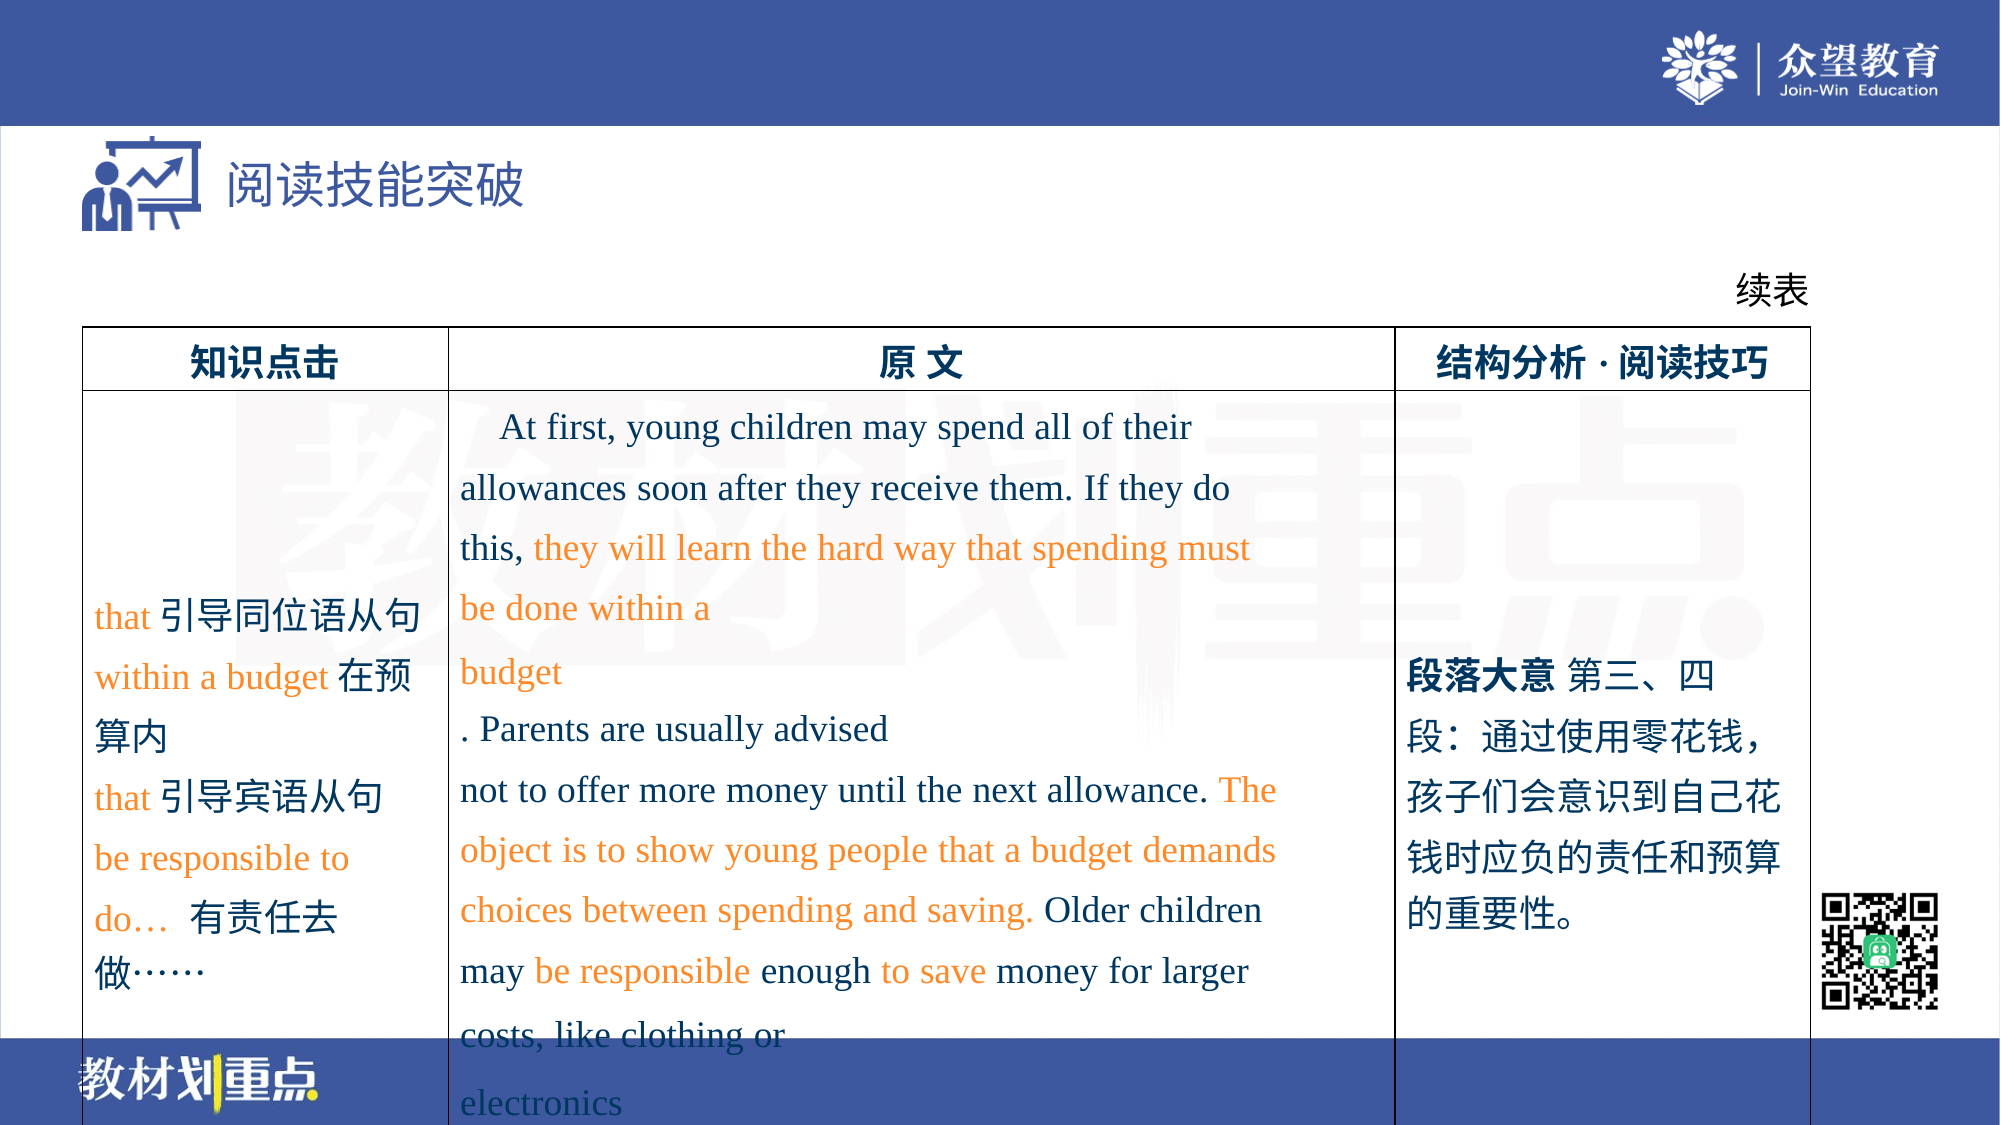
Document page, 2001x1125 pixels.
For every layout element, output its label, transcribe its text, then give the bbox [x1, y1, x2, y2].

picture [83, 328, 448, 390]
picture [83, 391, 448, 1125]
picture [449, 391, 1394, 1125]
picture [1396, 391, 1810, 1125]
picture [449, 328, 1394, 390]
text_box 续表 [1734, 247, 1811, 312]
picture [0, 0, 2000, 1125]
picture [1396, 328, 1810, 390]
